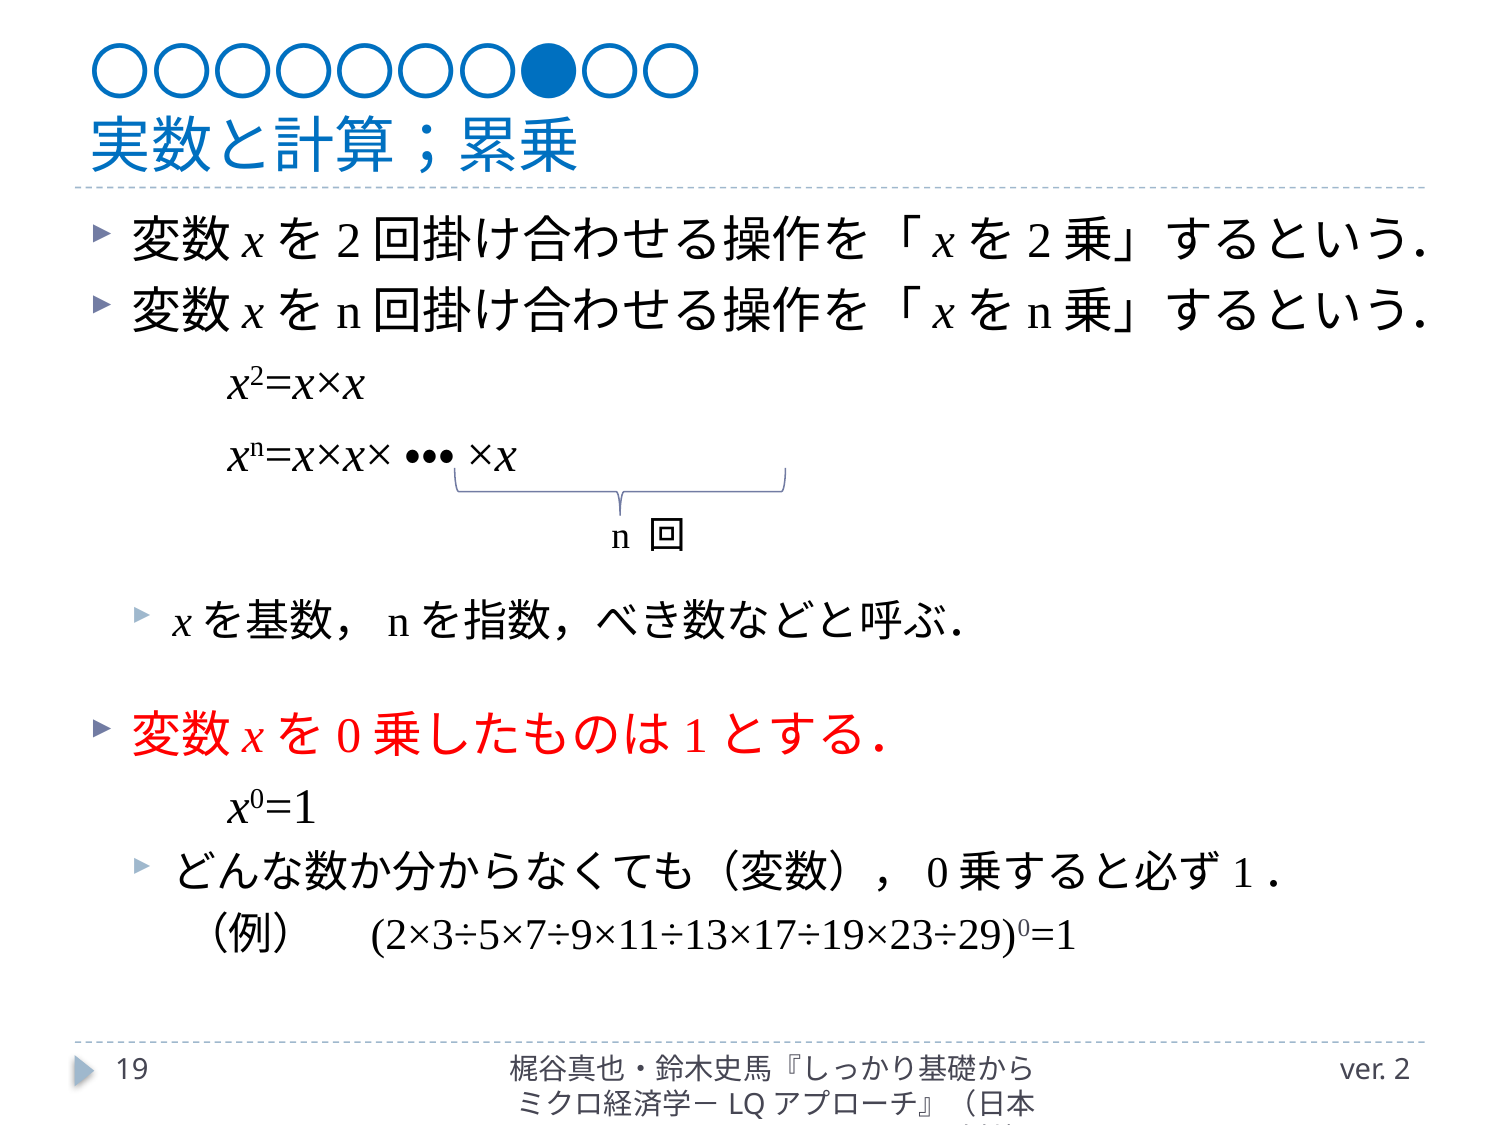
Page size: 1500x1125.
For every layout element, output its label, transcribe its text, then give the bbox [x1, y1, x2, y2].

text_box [454, 467, 1022, 565]
title 〇〇〇〇〇〇〇●〇〇 実数と計算；累乗 [75, 24, 1425, 188]
footer 梶谷真也・鈴木史馬『しっかり基礎からミクロ経済学－LQアプローチ』（日本評論社） [475, 1042, 1050, 1103]
list 変数xを2回掛け合わせる操作を「xを2乗」するという． 変数xをn回掛け合わせる操作を「xをn乗」するという． x2=x×x xn=x×x×・・・×x xを基数，nを指数，べき数などと呼ぶ． 変数xを0乗したものは1とする． x0=1 どんな数か分からなくても（変数），0乗すると必ず1． （例） (2×3÷5×7÷9×11÷13×17÷19×23÷29)0=1 [75, 200, 1425, 1010]
slide_number 19 [100, 1042, 426, 1103]
slide_number ver. 2 [1050, 1042, 1426, 1103]
